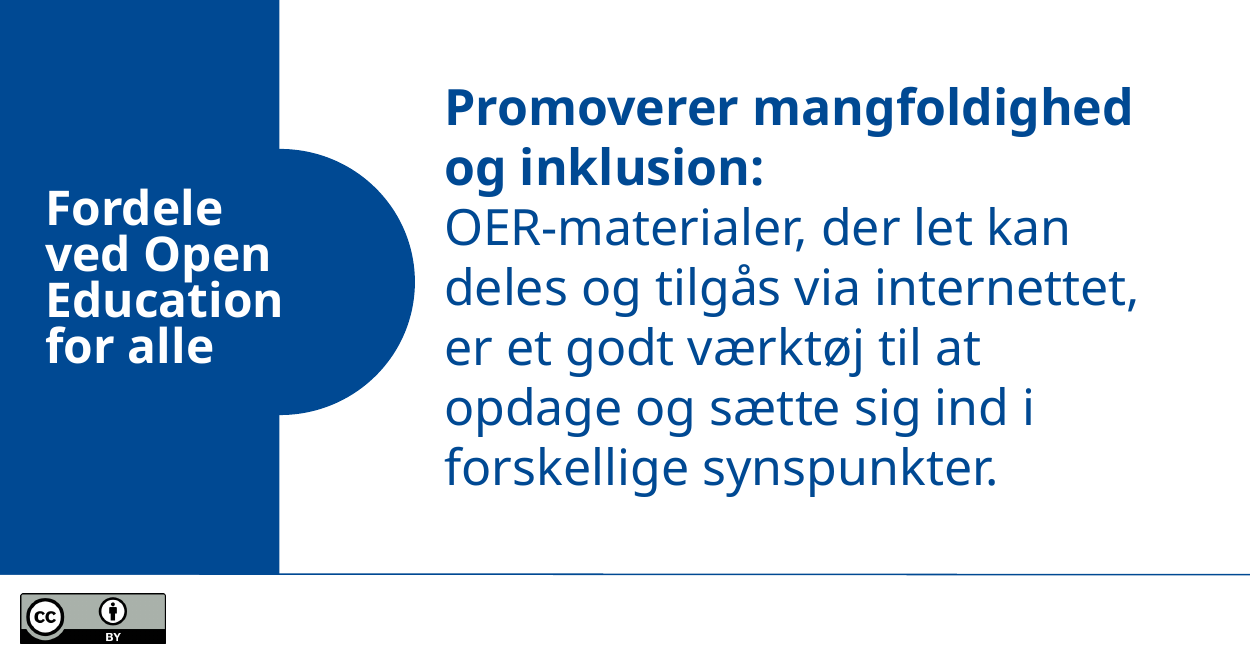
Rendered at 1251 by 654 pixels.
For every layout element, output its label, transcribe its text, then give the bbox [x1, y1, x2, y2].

text_box [400, 221, 415, 343]
text_box [198, 388, 362, 416]
text_box Promoverer mangfoldighed og inklusion: OER-materialer, der let kan deles og tilgås via internettet, er et godt værktøj til at opdage og sætte sig ind i forskellige synspunkter. [429, 60, 1179, 511]
text_box Fordele ved Open Education for alle [30, 173, 400, 388]
text_box [0, 582, 1250, 654]
text_box [0, 0, 280, 573]
text_box [203, 148, 358, 173]
picture [20, 592, 166, 645]
